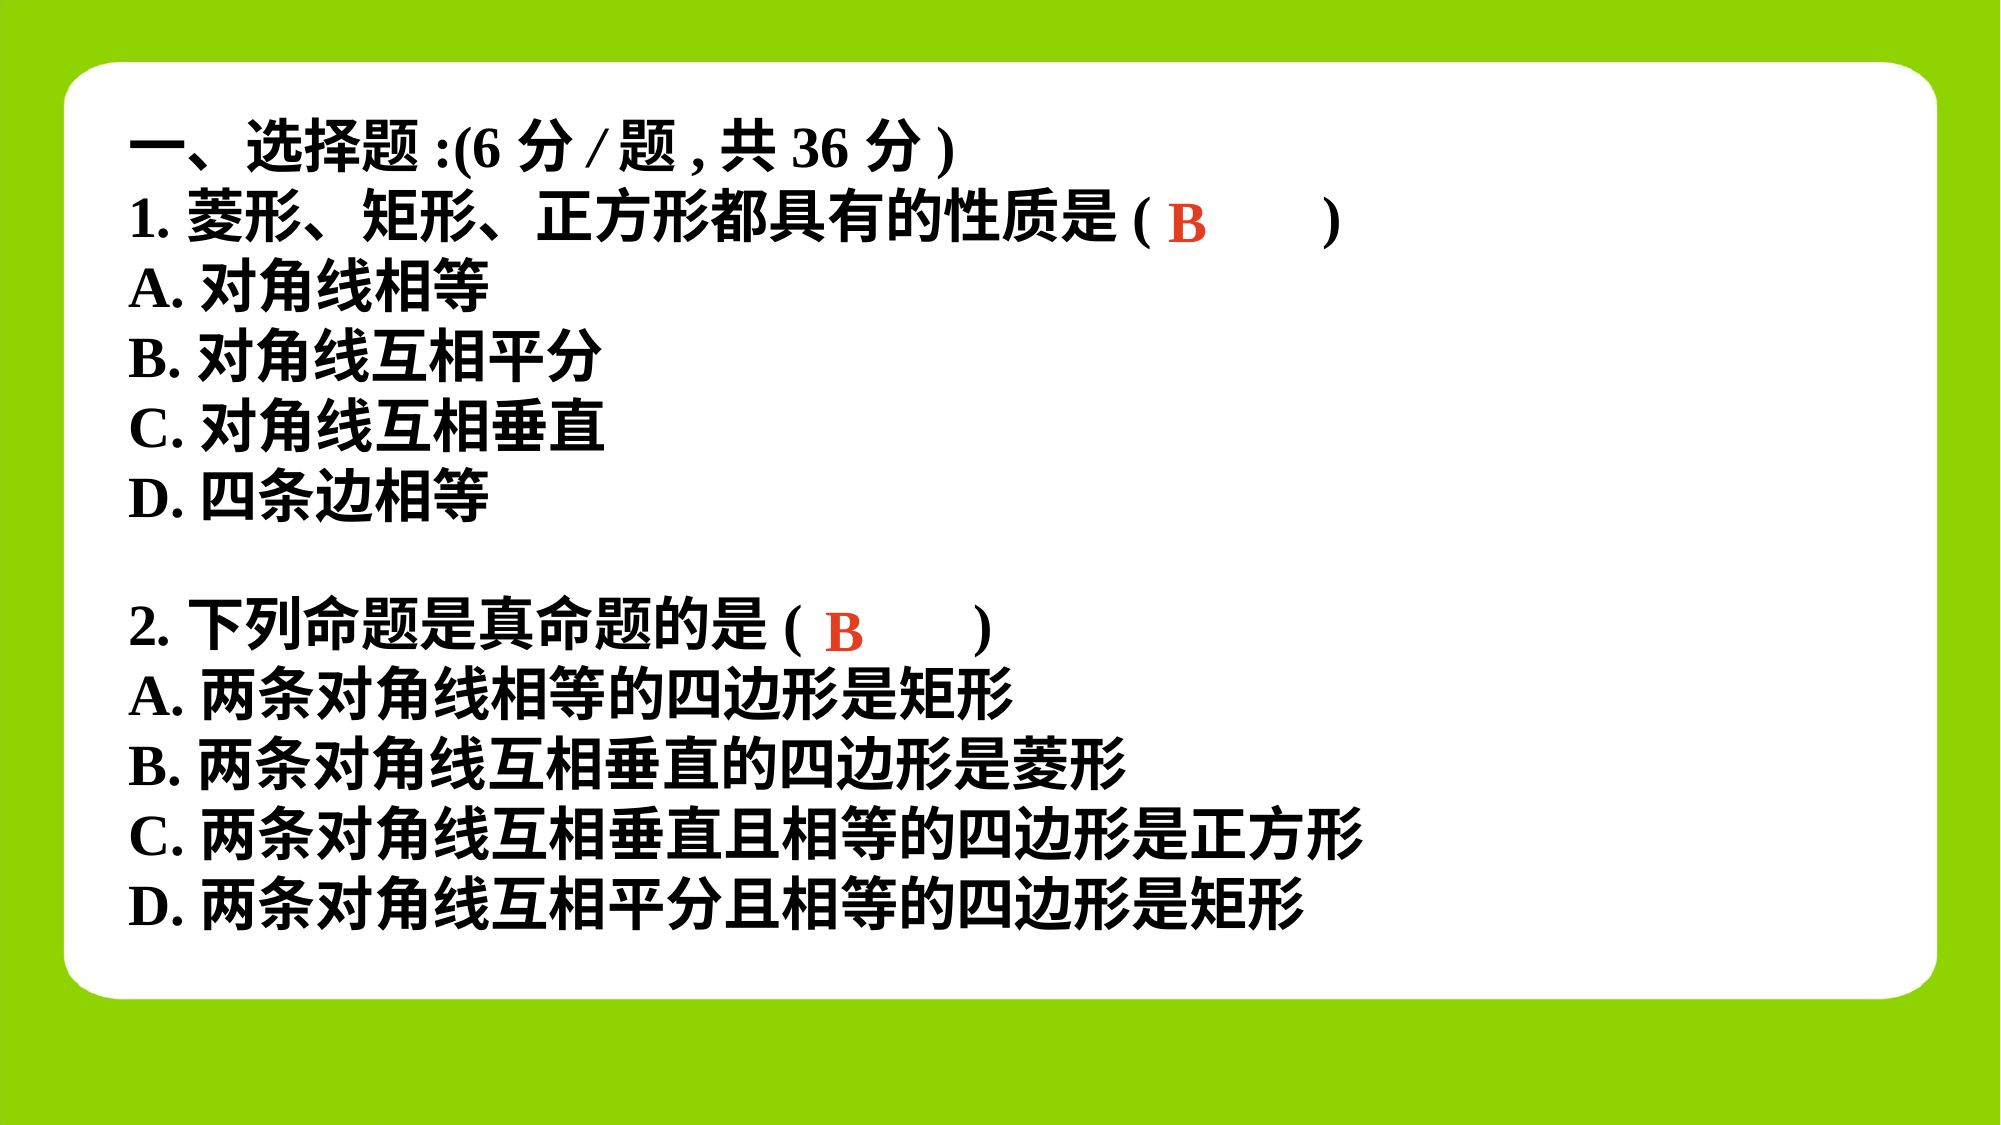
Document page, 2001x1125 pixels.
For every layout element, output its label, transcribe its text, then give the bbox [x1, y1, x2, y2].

text_box 一、选择题:(6分/题,共36分) 1.菱形、矩形、正方形都具有的性质是( ) A.对角线相等 B.对角线互相平分 C.对角线互相垂直 D.四条边相等 [114, 101, 1685, 537]
picture [0, 0, 2001, 1125]
text_box 2.下列命题是真命题的是( ) A.两条对角线相等的四边形是矩形 B.两条对角线互相垂直的四边形是菱形 C.两条对角线互相垂直且相等的四边形是正方形 D.两条对角线互相平分且相等的四边形是矩形 [114, 579, 1685, 945]
text_box B [1153, 176, 1248, 262]
text_box B [810, 586, 906, 671]
